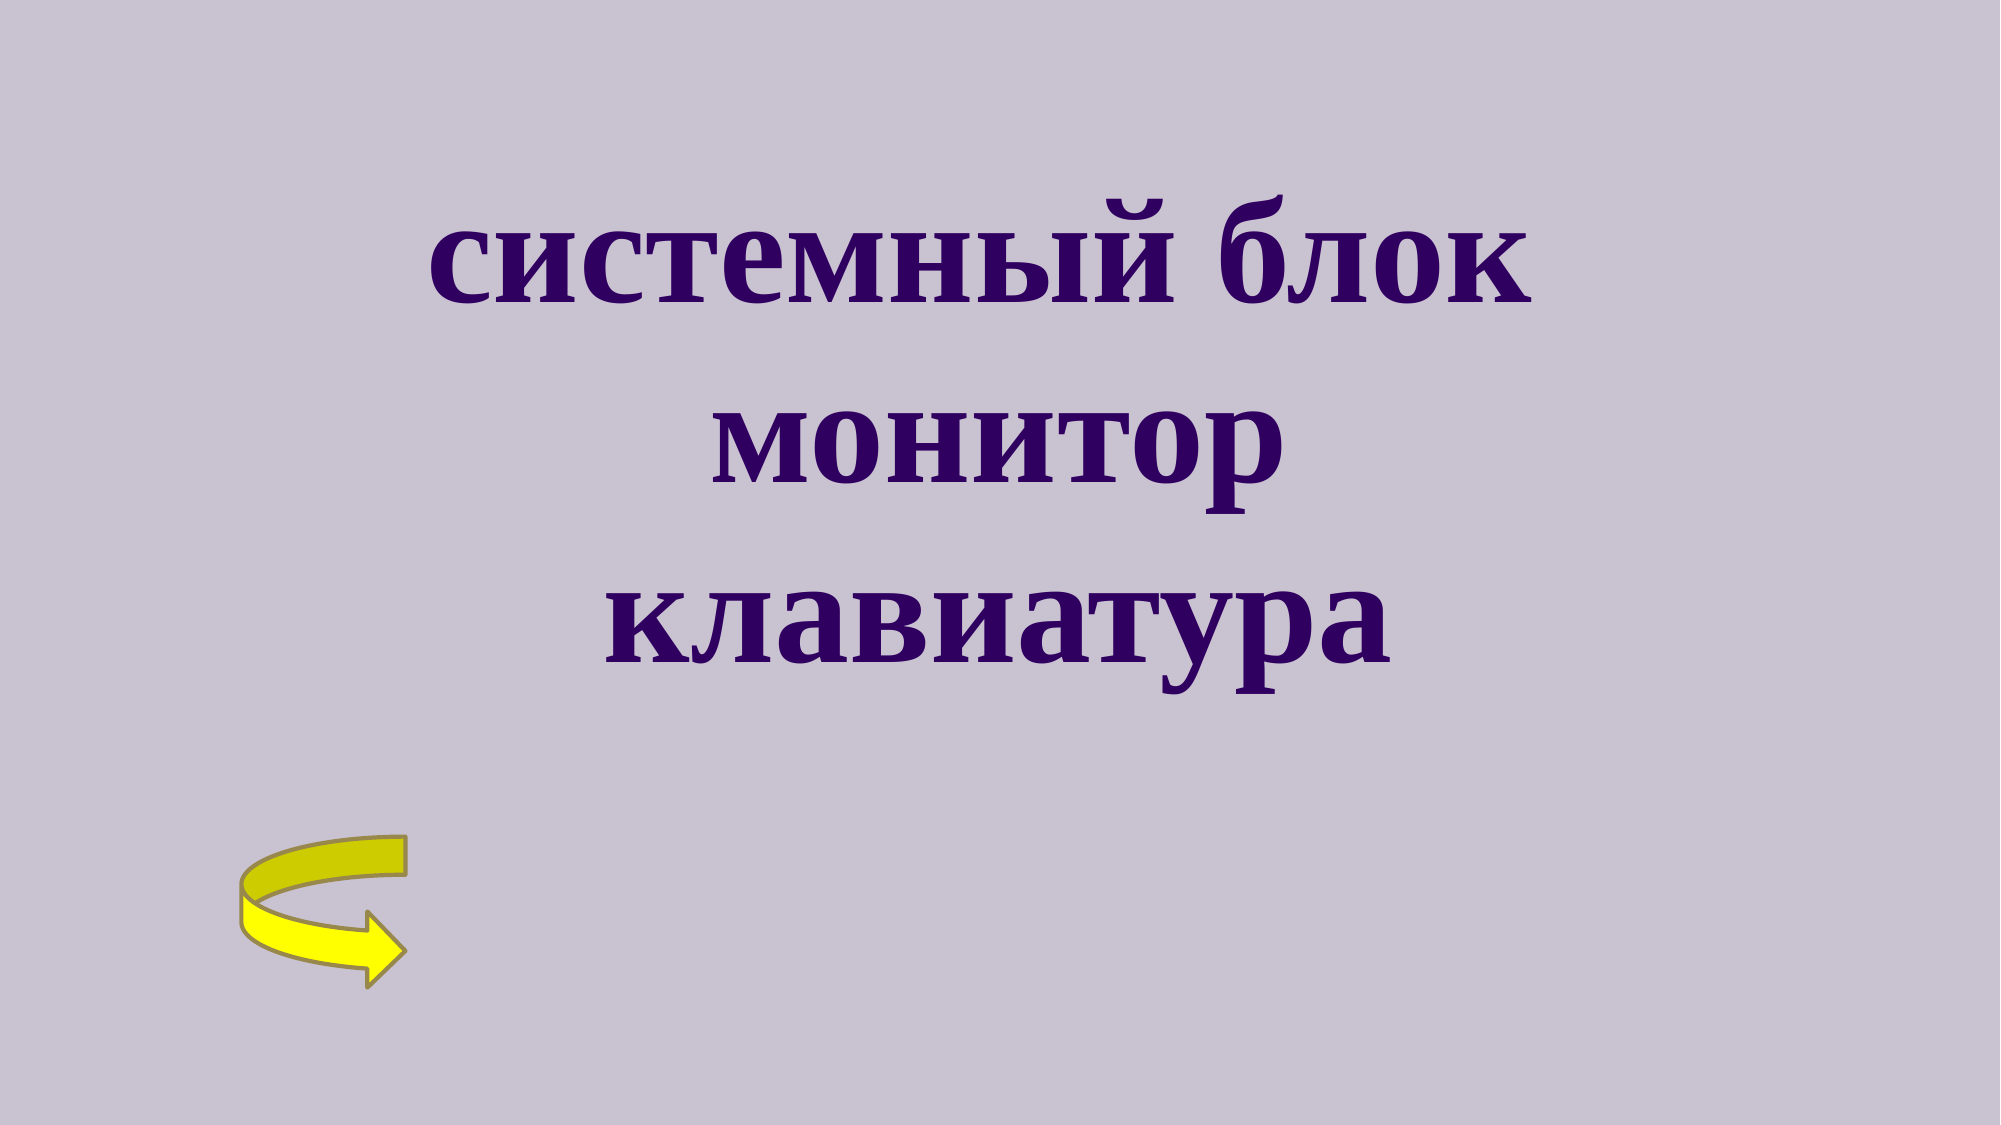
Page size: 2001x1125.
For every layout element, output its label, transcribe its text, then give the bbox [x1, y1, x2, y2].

text_box [239, 834, 408, 990]
text_box системный блок монитор клавиатура [75, 145, 1885, 701]
